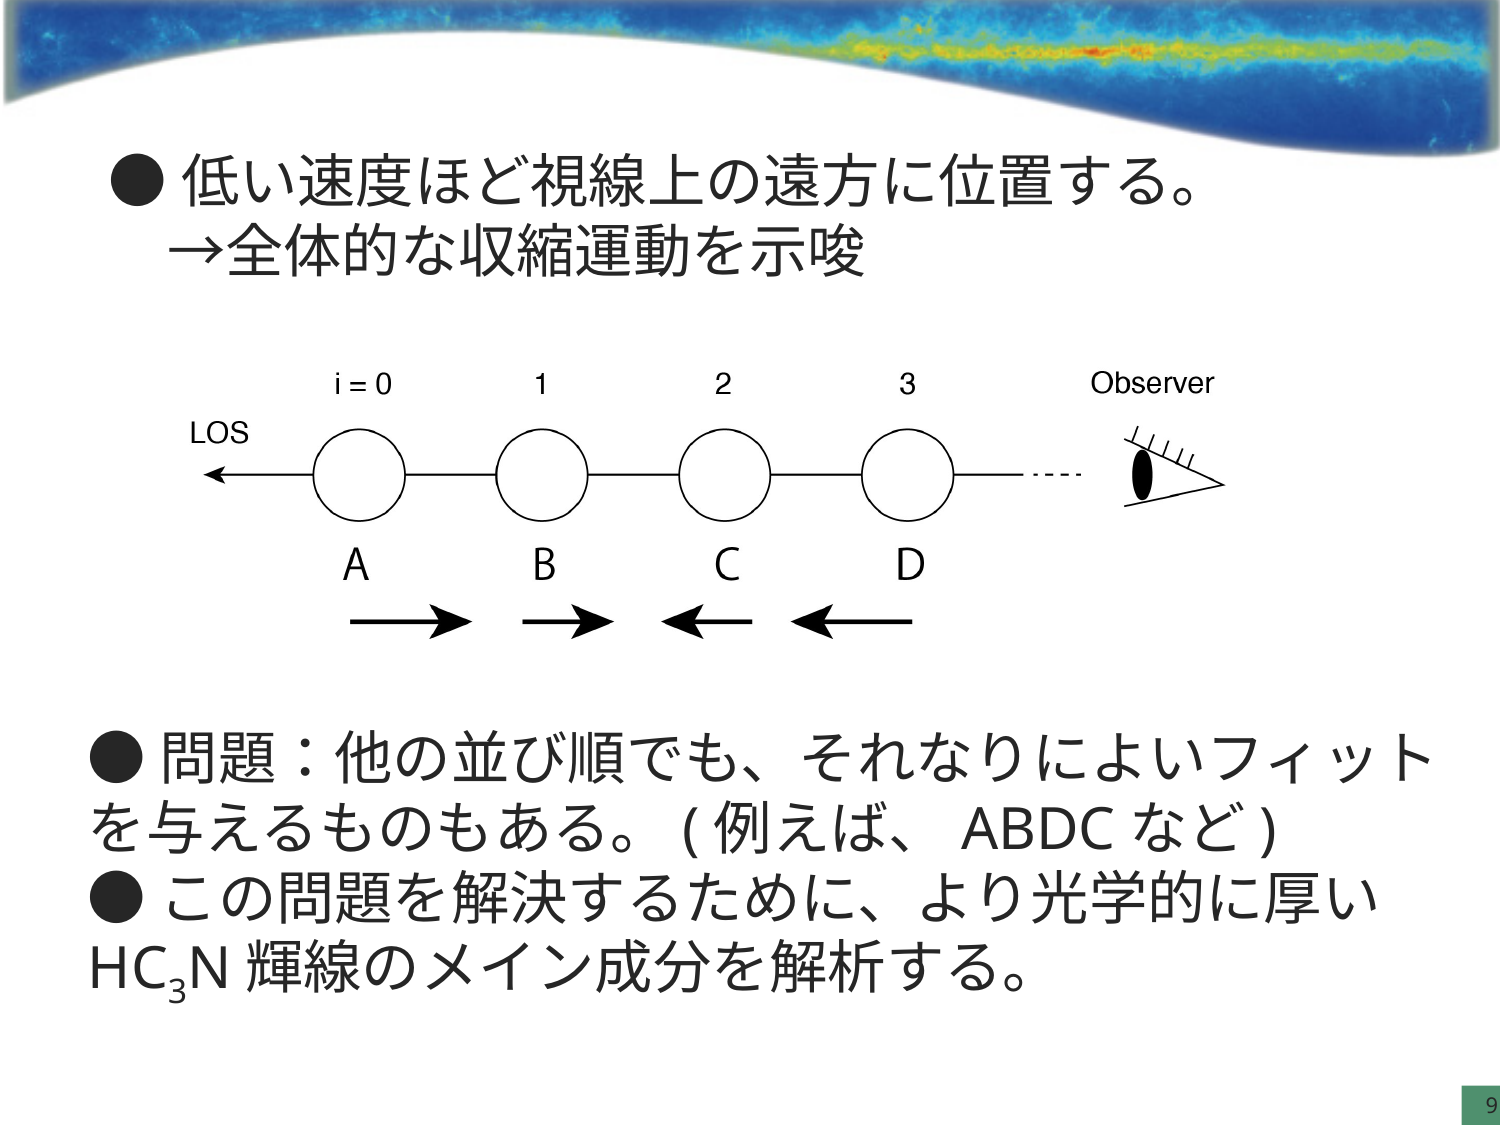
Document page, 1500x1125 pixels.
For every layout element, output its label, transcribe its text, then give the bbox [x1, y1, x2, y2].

picture [2, 0, 1500, 1125]
slide_number 9 [1194, 1083, 1500, 1125]
text_box ●問題：他の並び順でも、それなりによいフィットを与えるものもある。(例えば、ABDCなど) ●この問題を解決するために、より光学的に厚いHC3N輝線のメイン成分を解析する。 [72, 713, 1461, 976]
list ●低い速度ほど視線上の遠方に位置する。 →全体的な収縮運動を示唆 [93, 136, 1370, 400]
